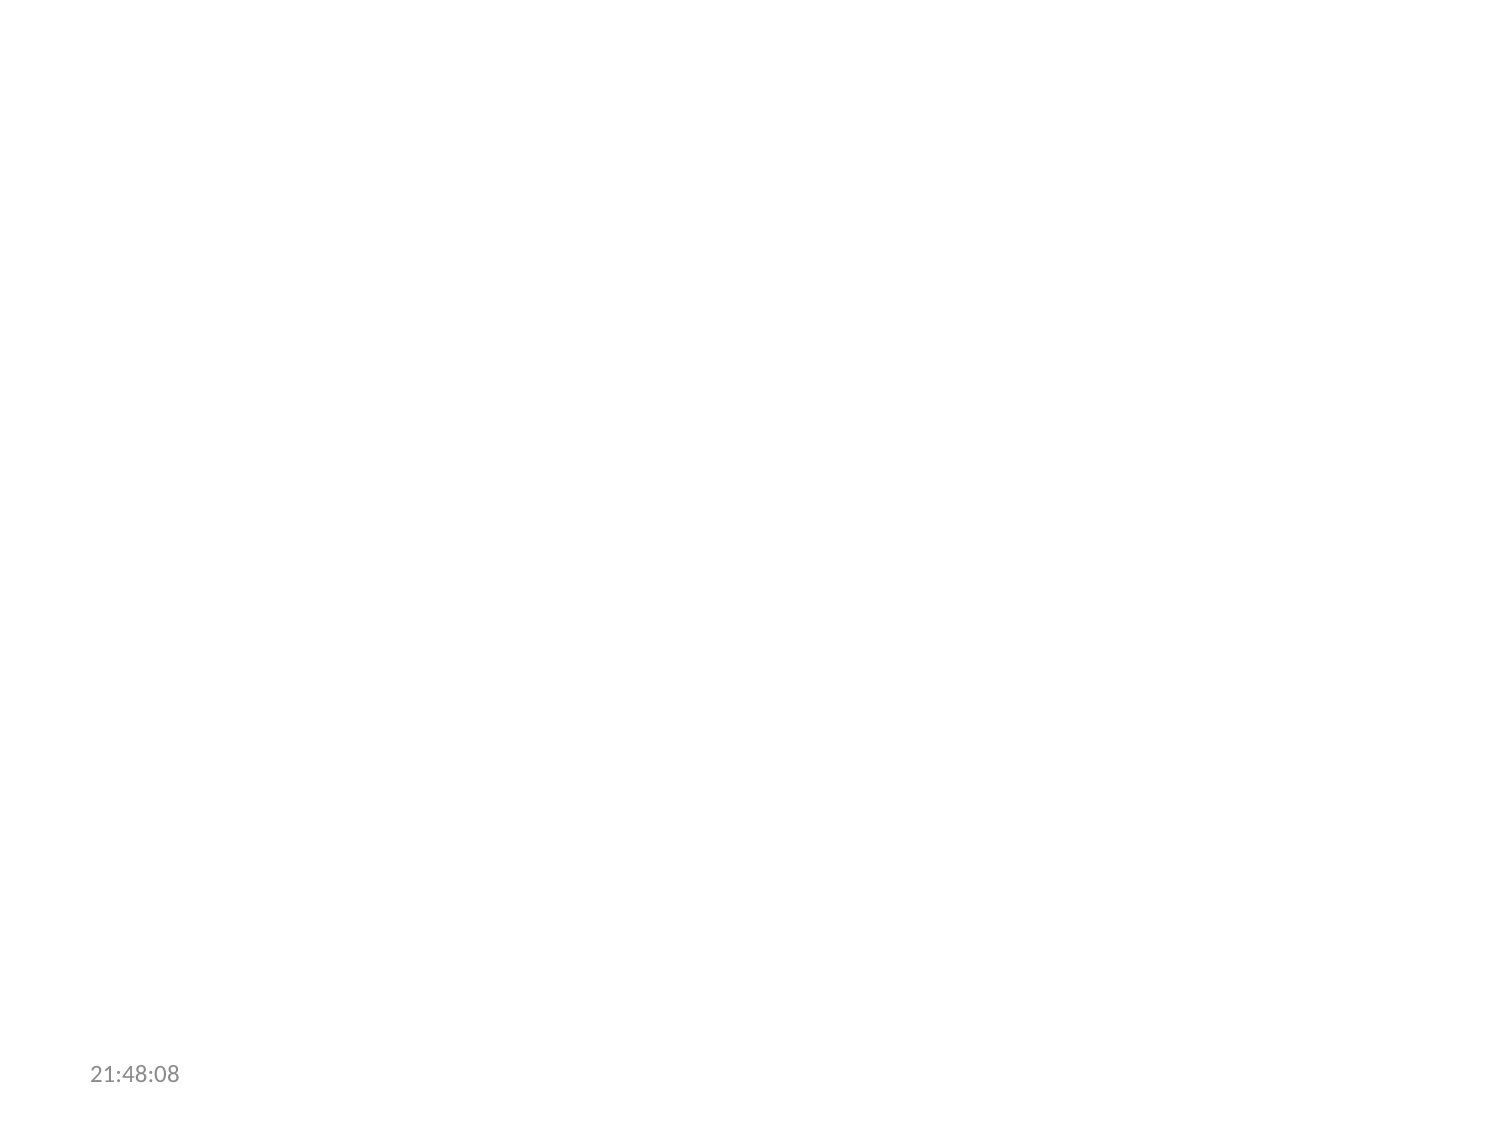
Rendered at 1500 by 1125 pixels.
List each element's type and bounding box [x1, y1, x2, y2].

slide_number [75, 1042, 425, 1103]
